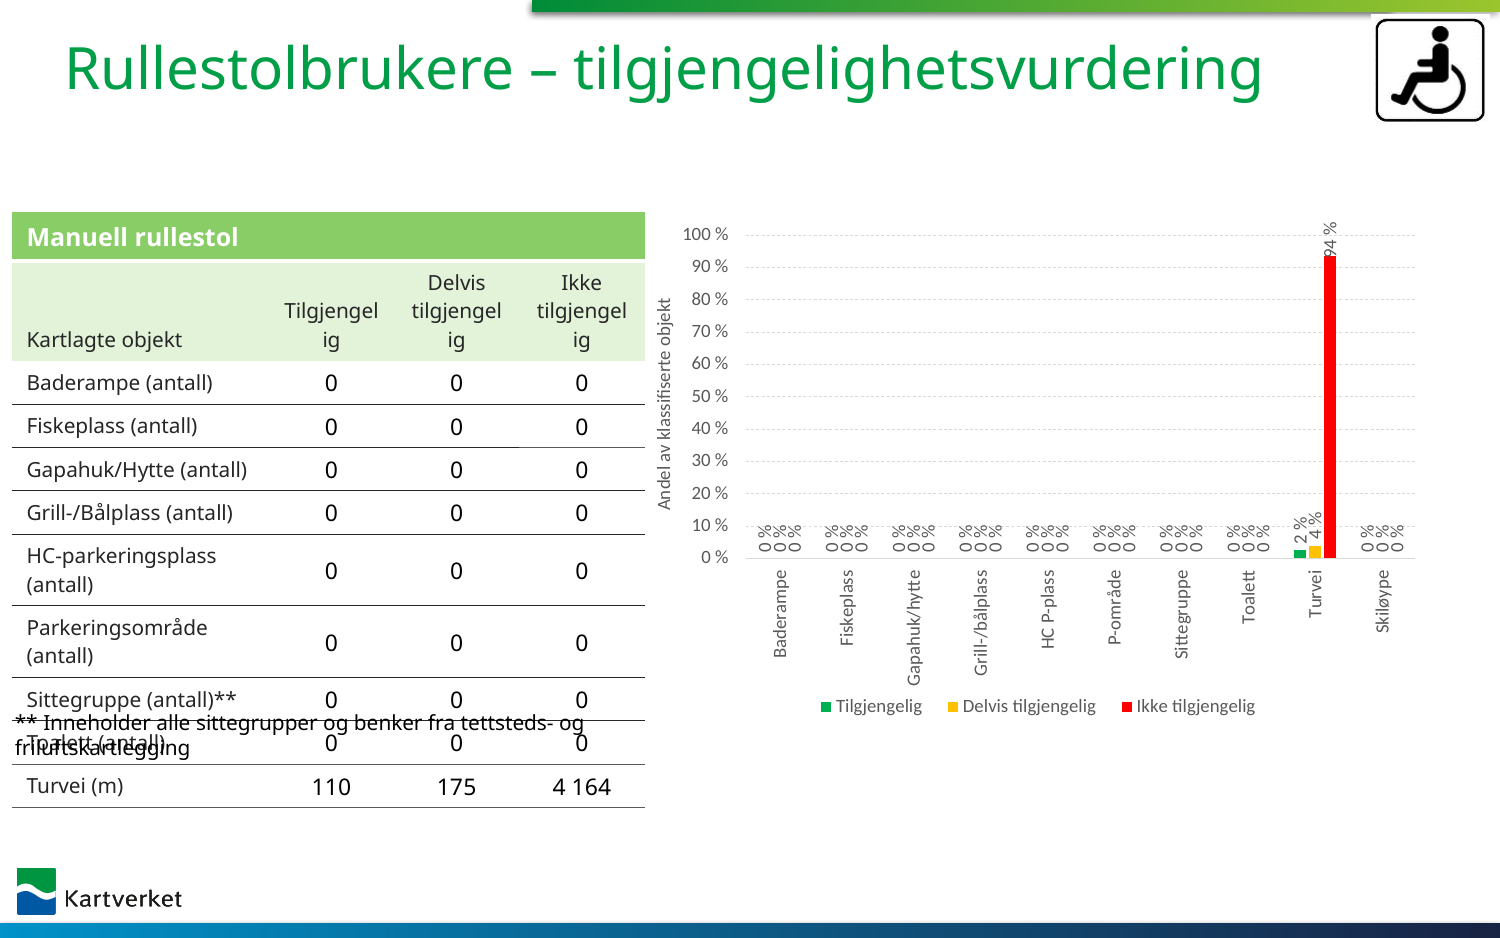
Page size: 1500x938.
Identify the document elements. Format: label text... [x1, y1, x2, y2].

table_cell HC-parkeringsplass (antall) [12, 535, 269, 605]
table_cell 0 [519, 405, 638, 447]
table_cell Parkeringsområde (antall) [12, 606, 269, 677]
table_cell 0 [394, 535, 519, 605]
table_cell 0 [394, 405, 519, 447]
table_cell 0 [394, 678, 519, 702]
table_cell 0 [519, 448, 638, 490]
table_cell 0 [519, 361, 638, 404]
table_cell 0 [394, 448, 519, 490]
table_cell Ikke tilgjengelig [519, 263, 638, 361]
picture [643, 218, 1427, 728]
picture [1371, 13, 1491, 127]
table_cell Baderampe (antall) [12, 361, 269, 404]
table_cell 0 [269, 606, 394, 677]
table_header Manuell rullestol [12, 212, 645, 259]
table_cell 0 [269, 448, 394, 490]
table_cell 4 164 [519, 768, 645, 807]
text_box ** Inneholder alle sittegrupper og benker fra tettsteds- og friluftskartlegging [0, 702, 745, 768]
table_cell Kartlagte objekt [12, 263, 269, 361]
table_cell 0 [269, 535, 394, 605]
table_cell Delvis tilgjengelig [394, 263, 519, 361]
table_cell 0 [519, 535, 638, 605]
table_cell 0 [269, 405, 394, 447]
table_cell Tilgjengelig [269, 263, 394, 361]
table_cell 0 [519, 678, 638, 702]
table_cell 0 [394, 491, 519, 534]
table_cell 0 [394, 606, 519, 677]
table_cell 0 [519, 491, 638, 534]
table_cell Sittegruppe (antall)** [12, 678, 269, 702]
text_box Rullestolbrukere – tilgjengelighetsvurdering [49, 12, 1372, 109]
table_cell 0 [269, 678, 394, 702]
table_cell Gapahuk/Hytte (antall) [12, 448, 269, 490]
table_cell 175 [394, 768, 519, 807]
table_cell 0 [269, 361, 394, 404]
table_cell 0 [269, 491, 394, 534]
table_cell Grill-/Bålplass (antall) [12, 491, 269, 534]
table_cell 0 [519, 606, 638, 677]
table_cell 0 [394, 361, 519, 404]
table_cell 110 [269, 768, 394, 807]
table_cell Turvei (m) [12, 768, 269, 807]
table_cell Fiskeplass (antall) [12, 405, 269, 447]
